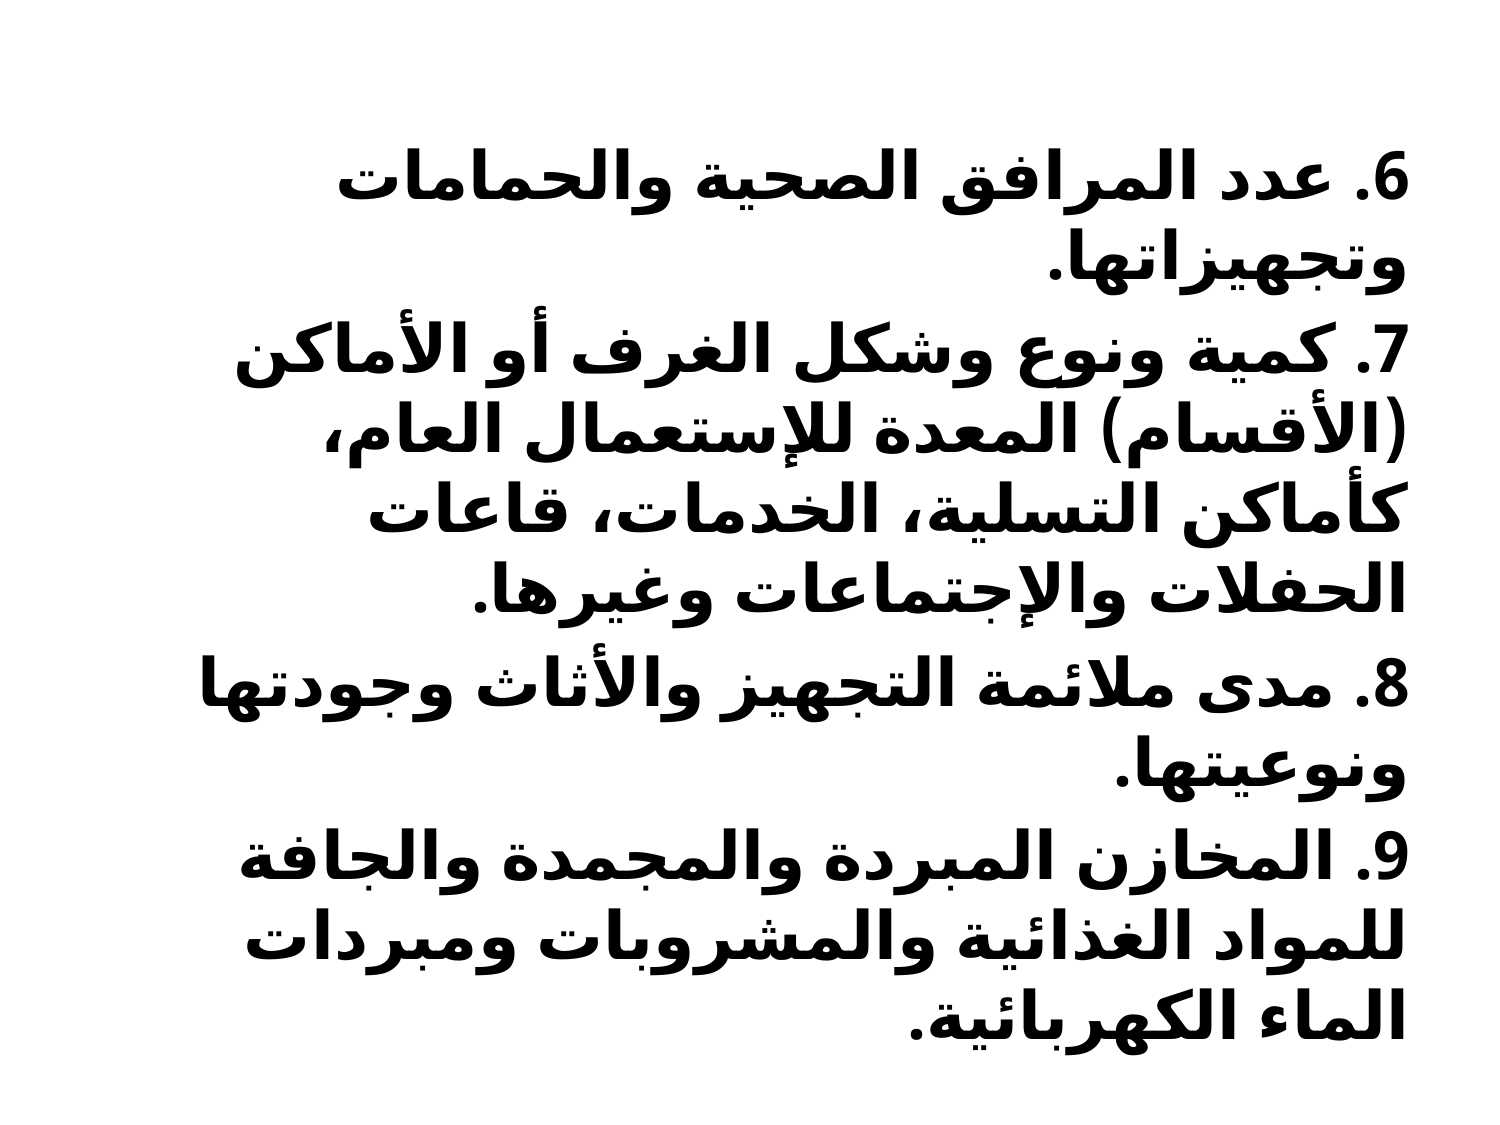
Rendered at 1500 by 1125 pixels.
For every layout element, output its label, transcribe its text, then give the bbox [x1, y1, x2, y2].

list 6. عدد المرافق الصحية والحمامات وتجهيزاتها. 7. كمية ونوع وشكل الغرف أو الأماكن (الأقسام) المعدة للإستعمال العام، كأماكن التسلية، الخدمات، قاعات الحفلات والإجتماعات وغيرها. 8. مدى ملائمة التجهيز والأثاث وجودتها ونوعيتها. 9. المخازن المبردة والمجمدة والجافة للمواد الغذائية والمشروبات ومبردات الماء الكهربائية. [75, 125, 1425, 1005]
